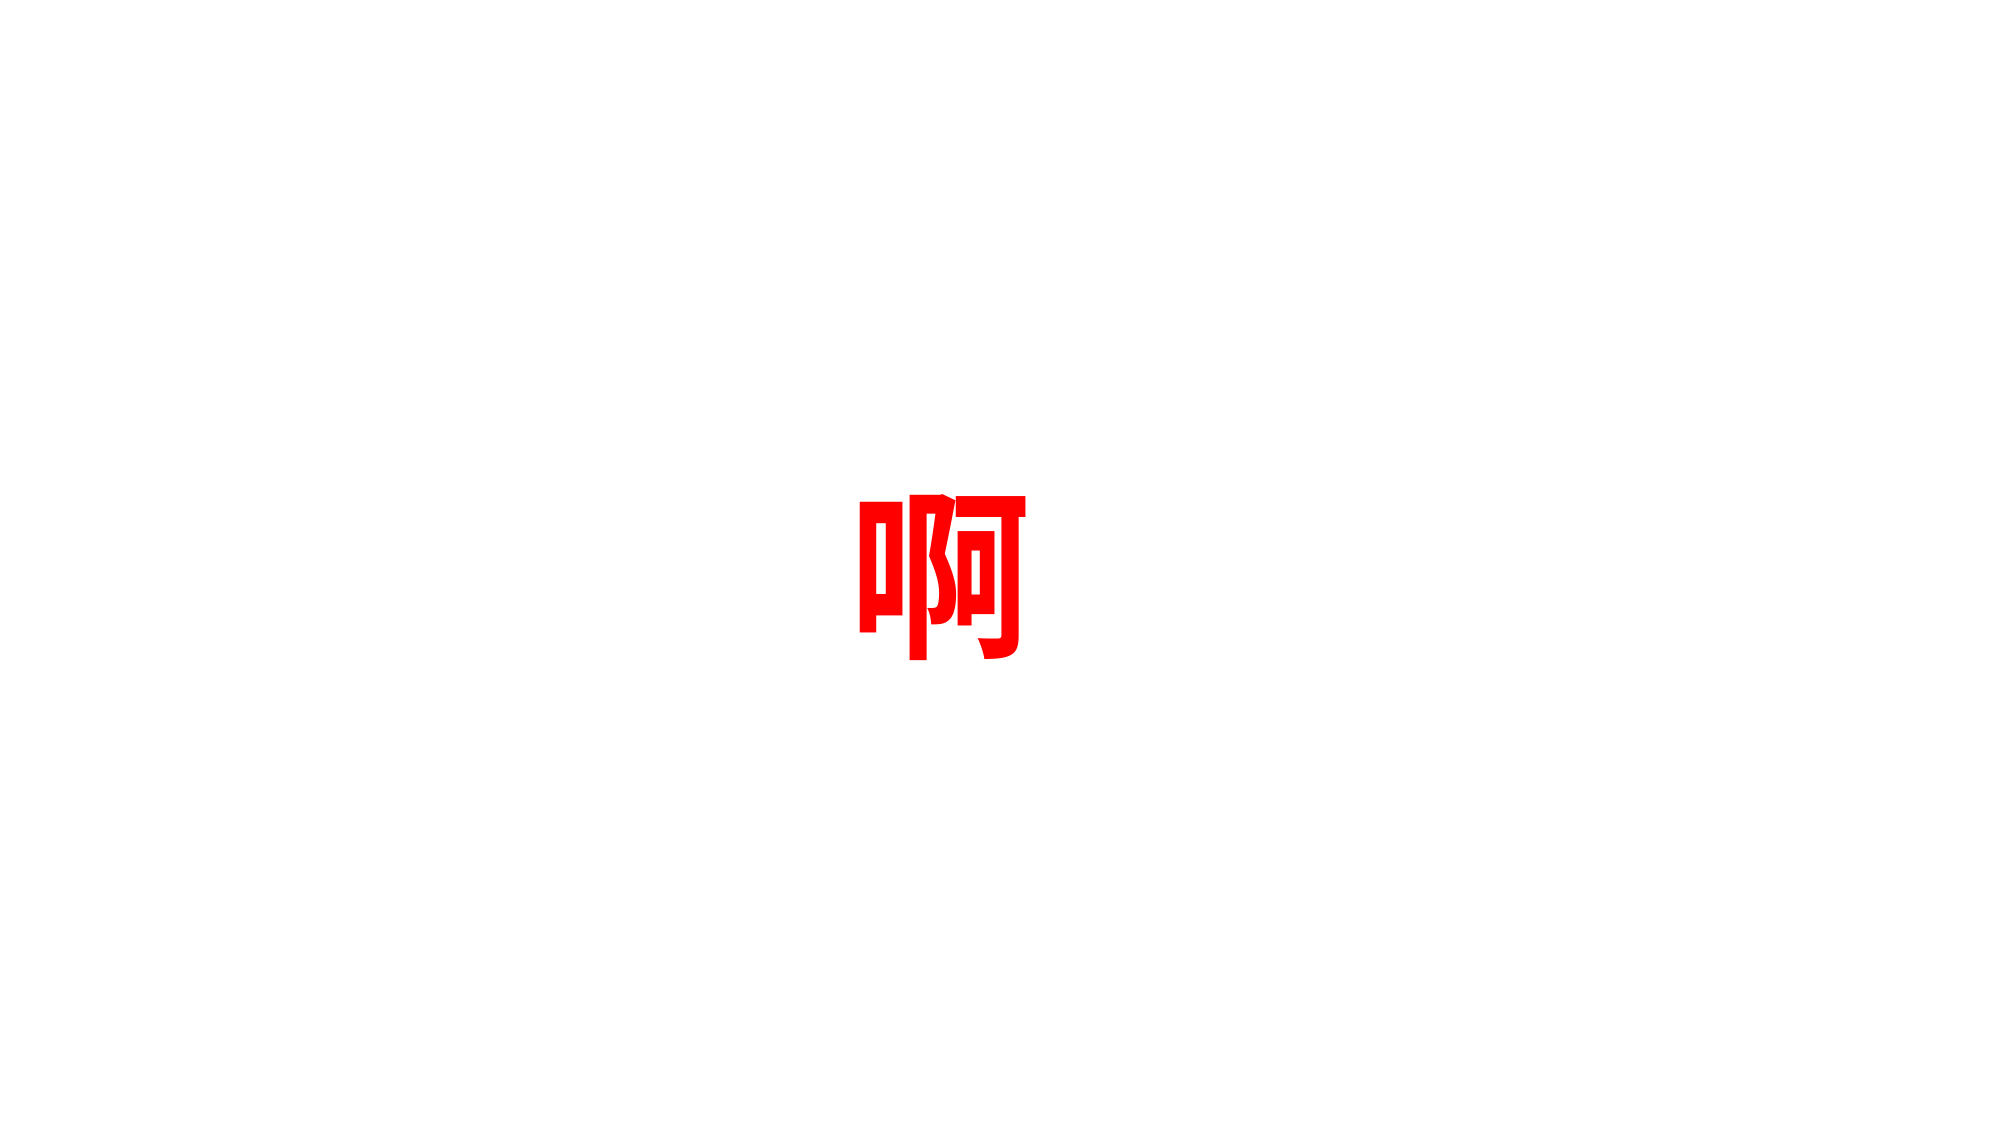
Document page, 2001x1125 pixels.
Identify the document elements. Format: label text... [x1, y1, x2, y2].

text_box 关于它啊种种传说 [333, 453, 2000, 689]
